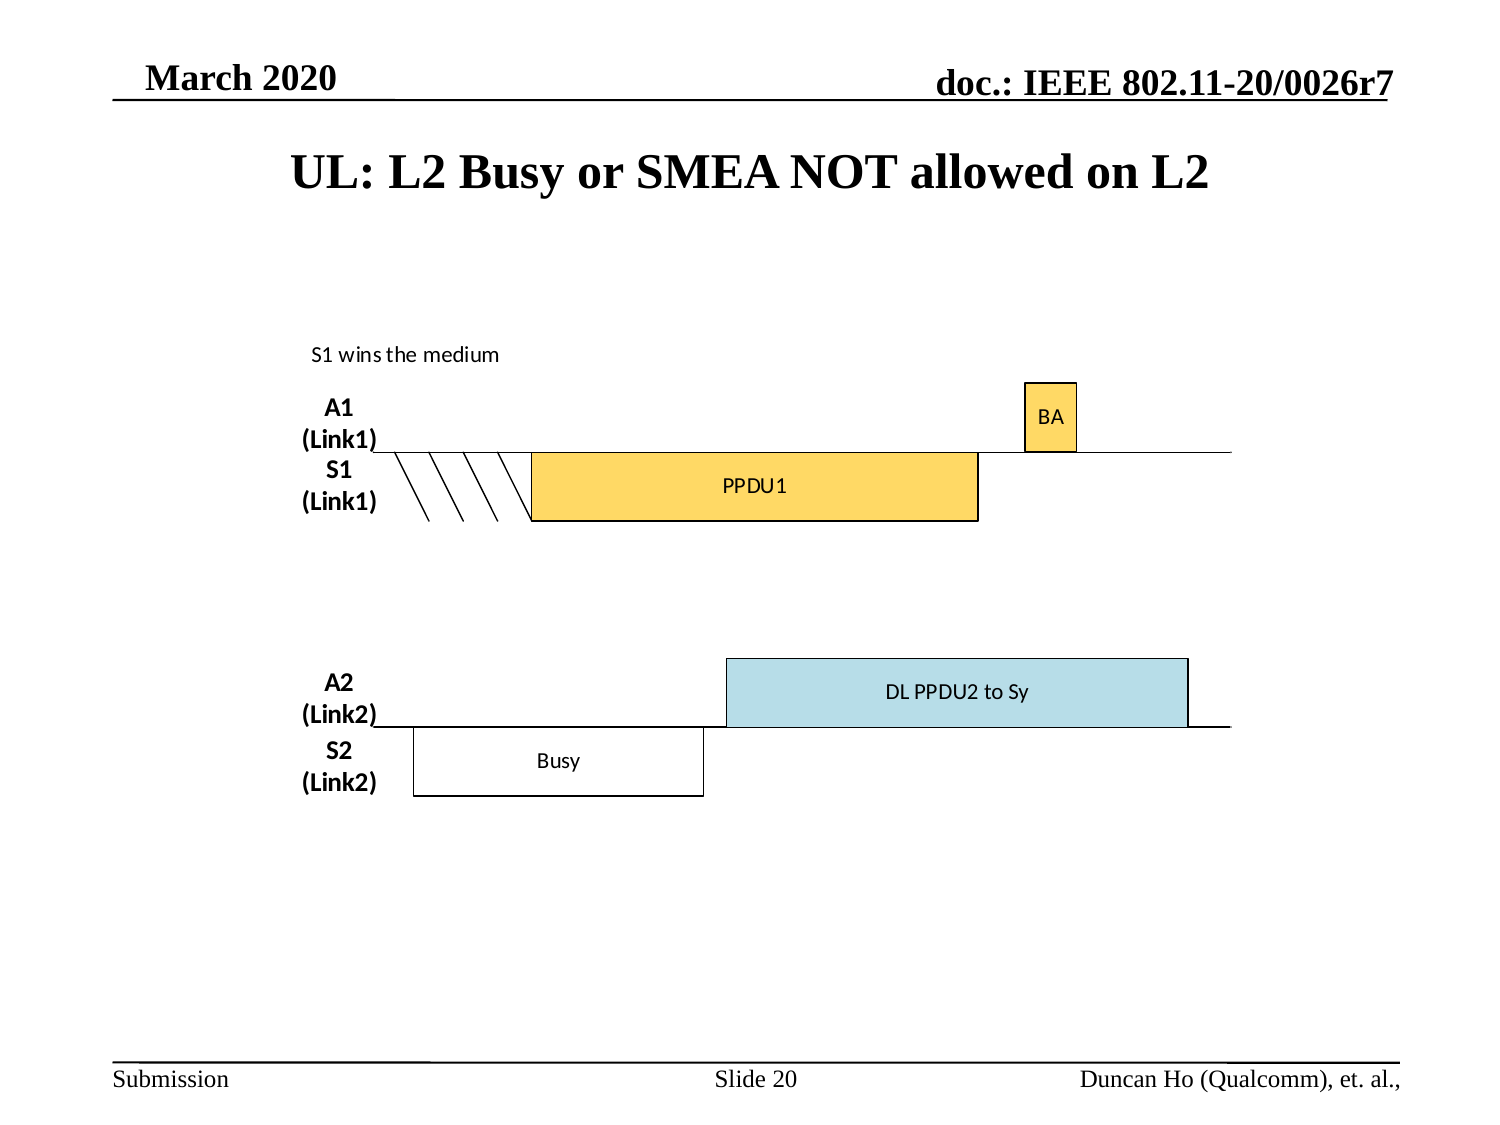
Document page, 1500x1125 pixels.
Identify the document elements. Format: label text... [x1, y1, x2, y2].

footer Duncan Ho (Qualcomm), et. al., [878, 1061, 1402, 1093]
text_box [233, 290, 1267, 835]
slide_number Slide 20 [712, 1061, 800, 1123]
title UL: L2 Busy or SMEA NOT allowed on L2 [112, 112, 1388, 226]
